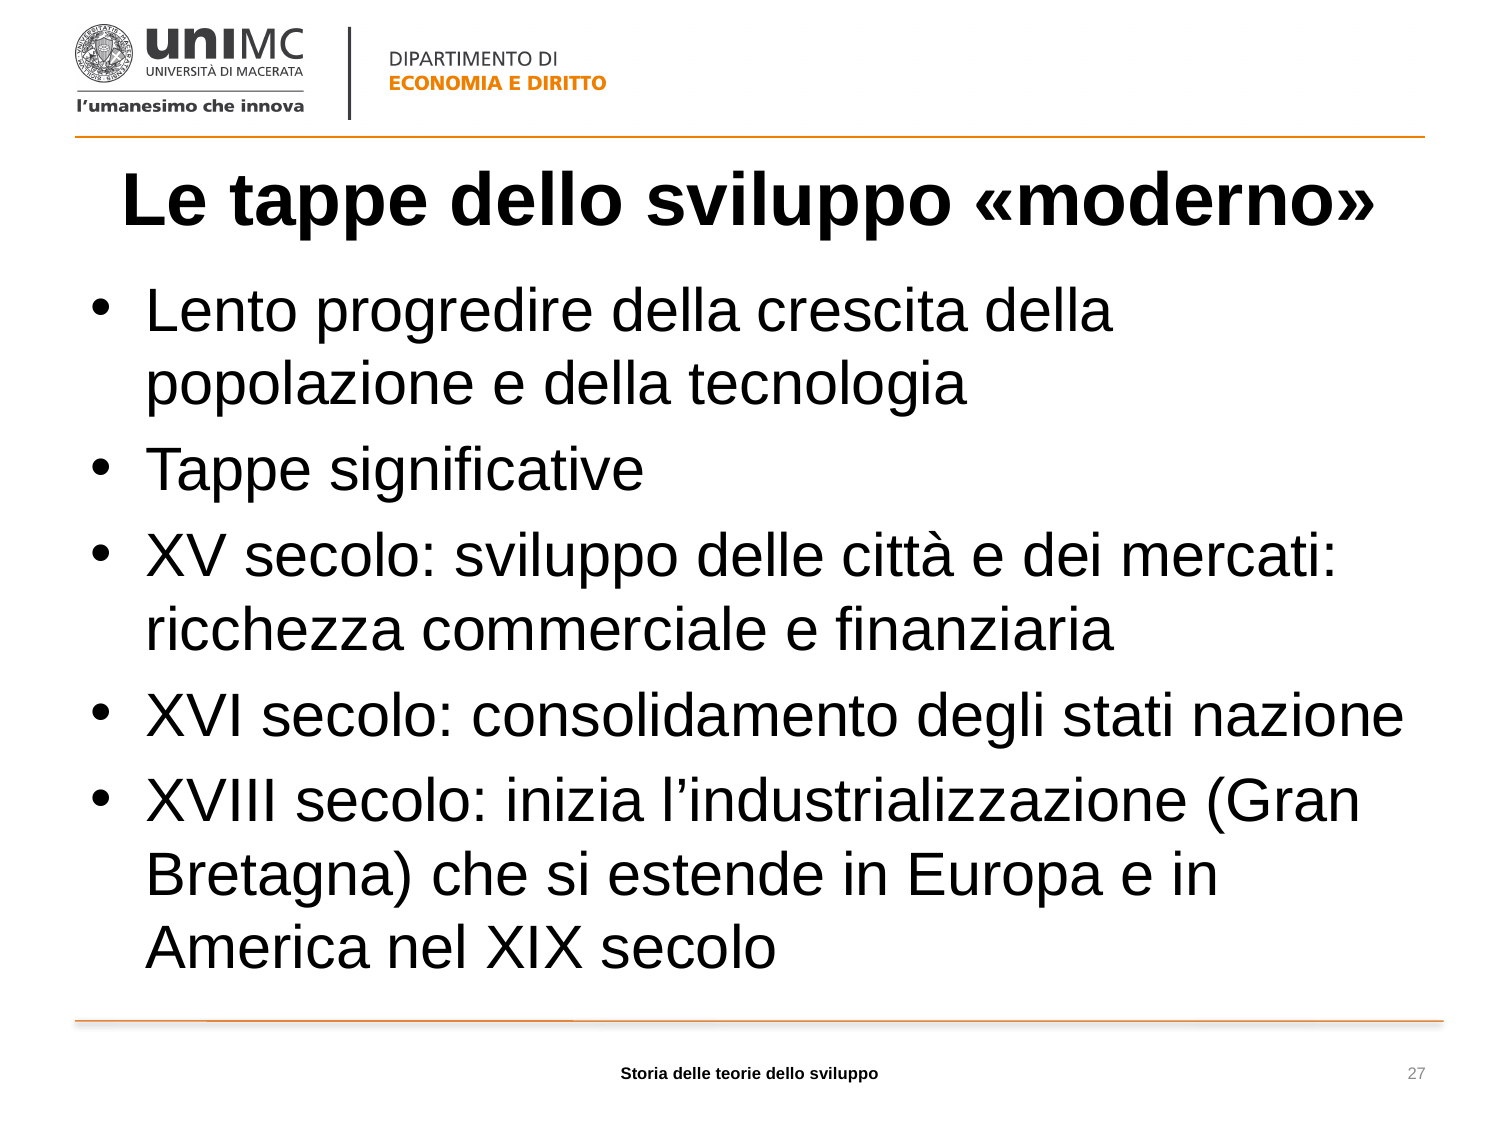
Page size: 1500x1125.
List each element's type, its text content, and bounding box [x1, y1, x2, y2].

slide_number 27 [1091, 1042, 1442, 1103]
picture [75, 24, 1425, 138]
list Lento progredire della crescita della popolazione e della tecnologia Tappe significative XV secolo: sviluppo delle città e dei mercati: ricchezza commerciale e finanziaria XVI secolo: consolidamento degli stati nazione XVIII secolo: inizia l’industrializzazione (Gran Bretagna) che si estende in Europa e in America nel XIX secolo [75, 262, 1425, 1005]
footer Storia delle teorie dello sviluppo [512, 1042, 988, 1103]
title Le tappe dello sviluppo «moderno» [75, 149, 1425, 241]
